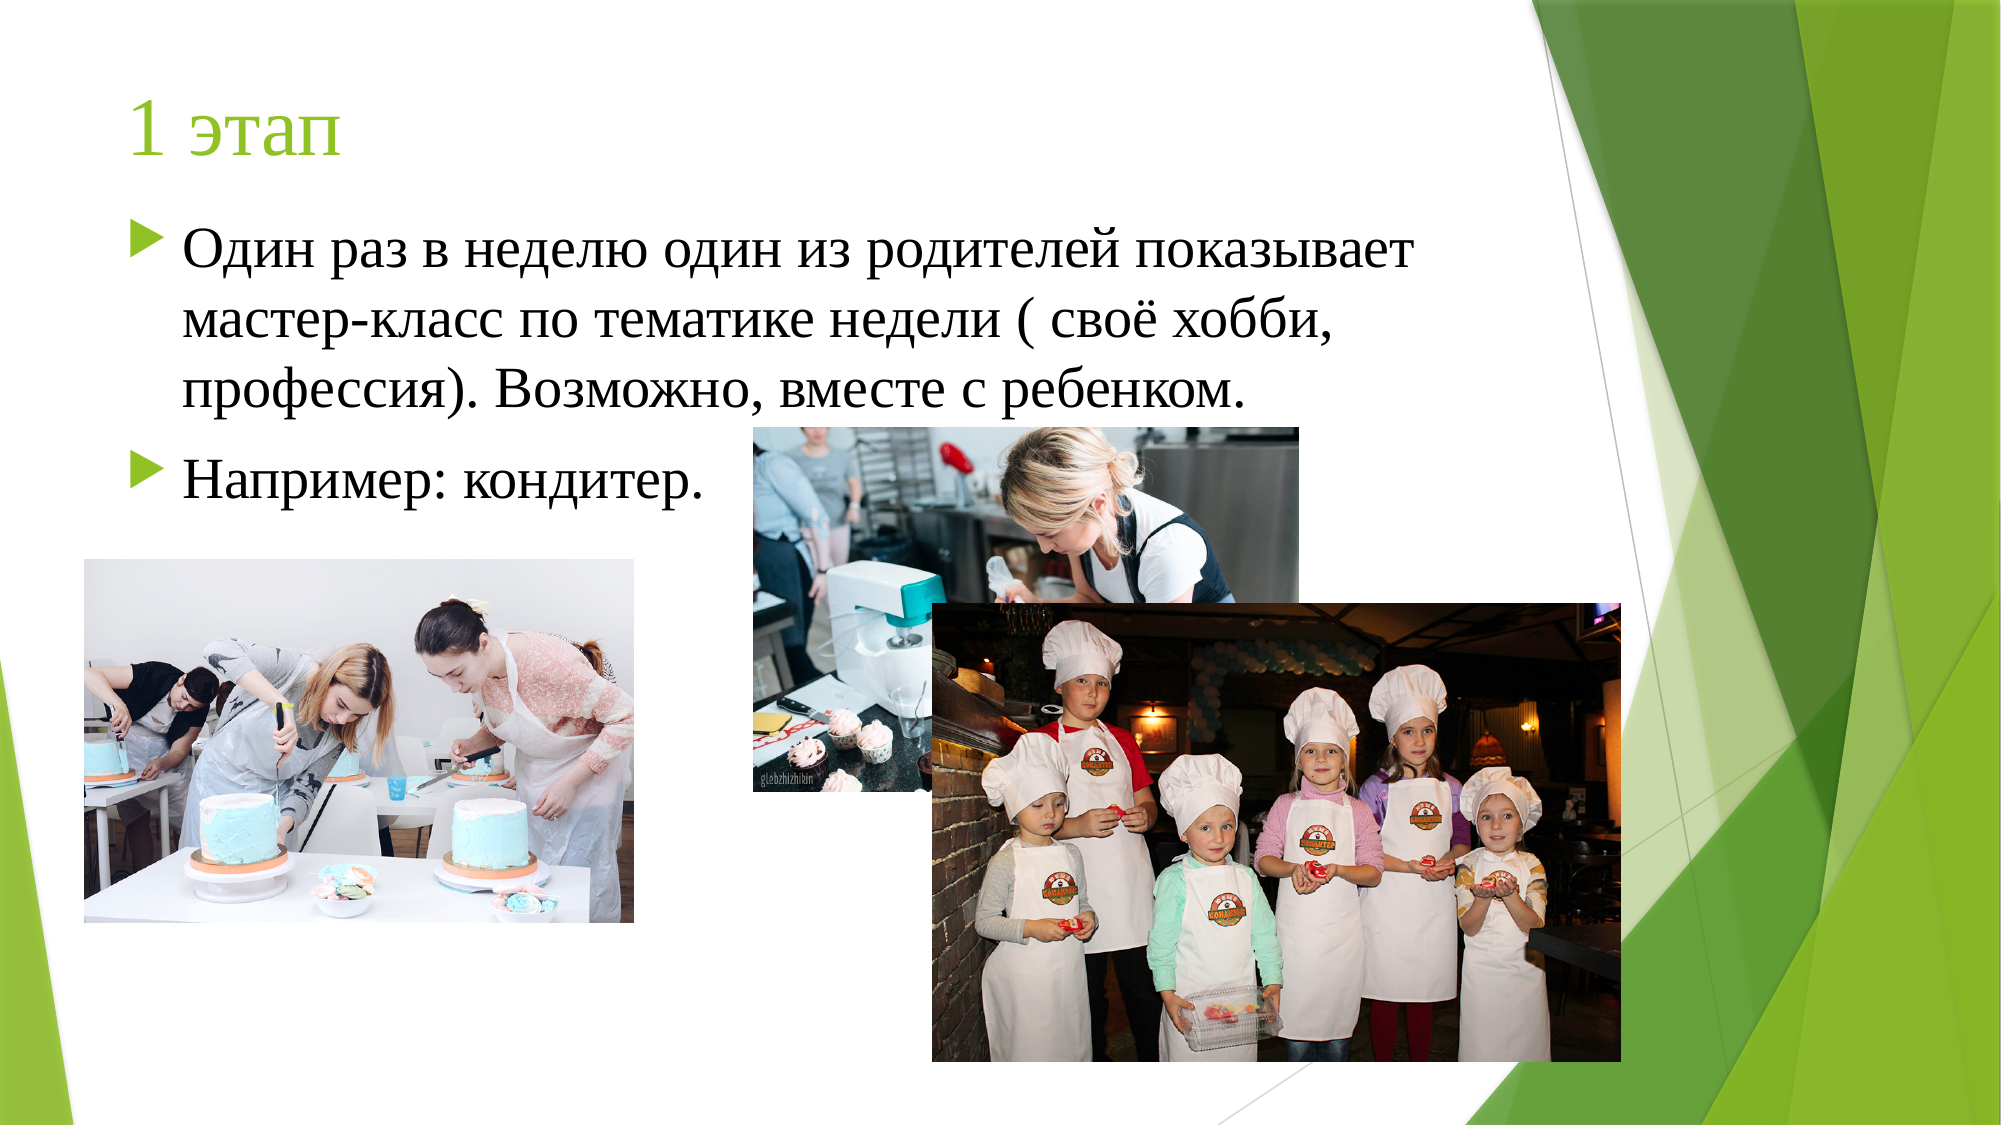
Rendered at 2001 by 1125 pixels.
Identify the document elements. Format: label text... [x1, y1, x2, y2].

title 1 этап [111, 64, 1522, 201]
list Один раз в неделю один из родителей показывает мастер-класс по тематике недели ( своё хобби, профессия). Возможно, вместе с ребенком. Например: кондитер. [111, 201, 1522, 991]
picture [753, 427, 1621, 1063]
picture [84, 559, 635, 924]
